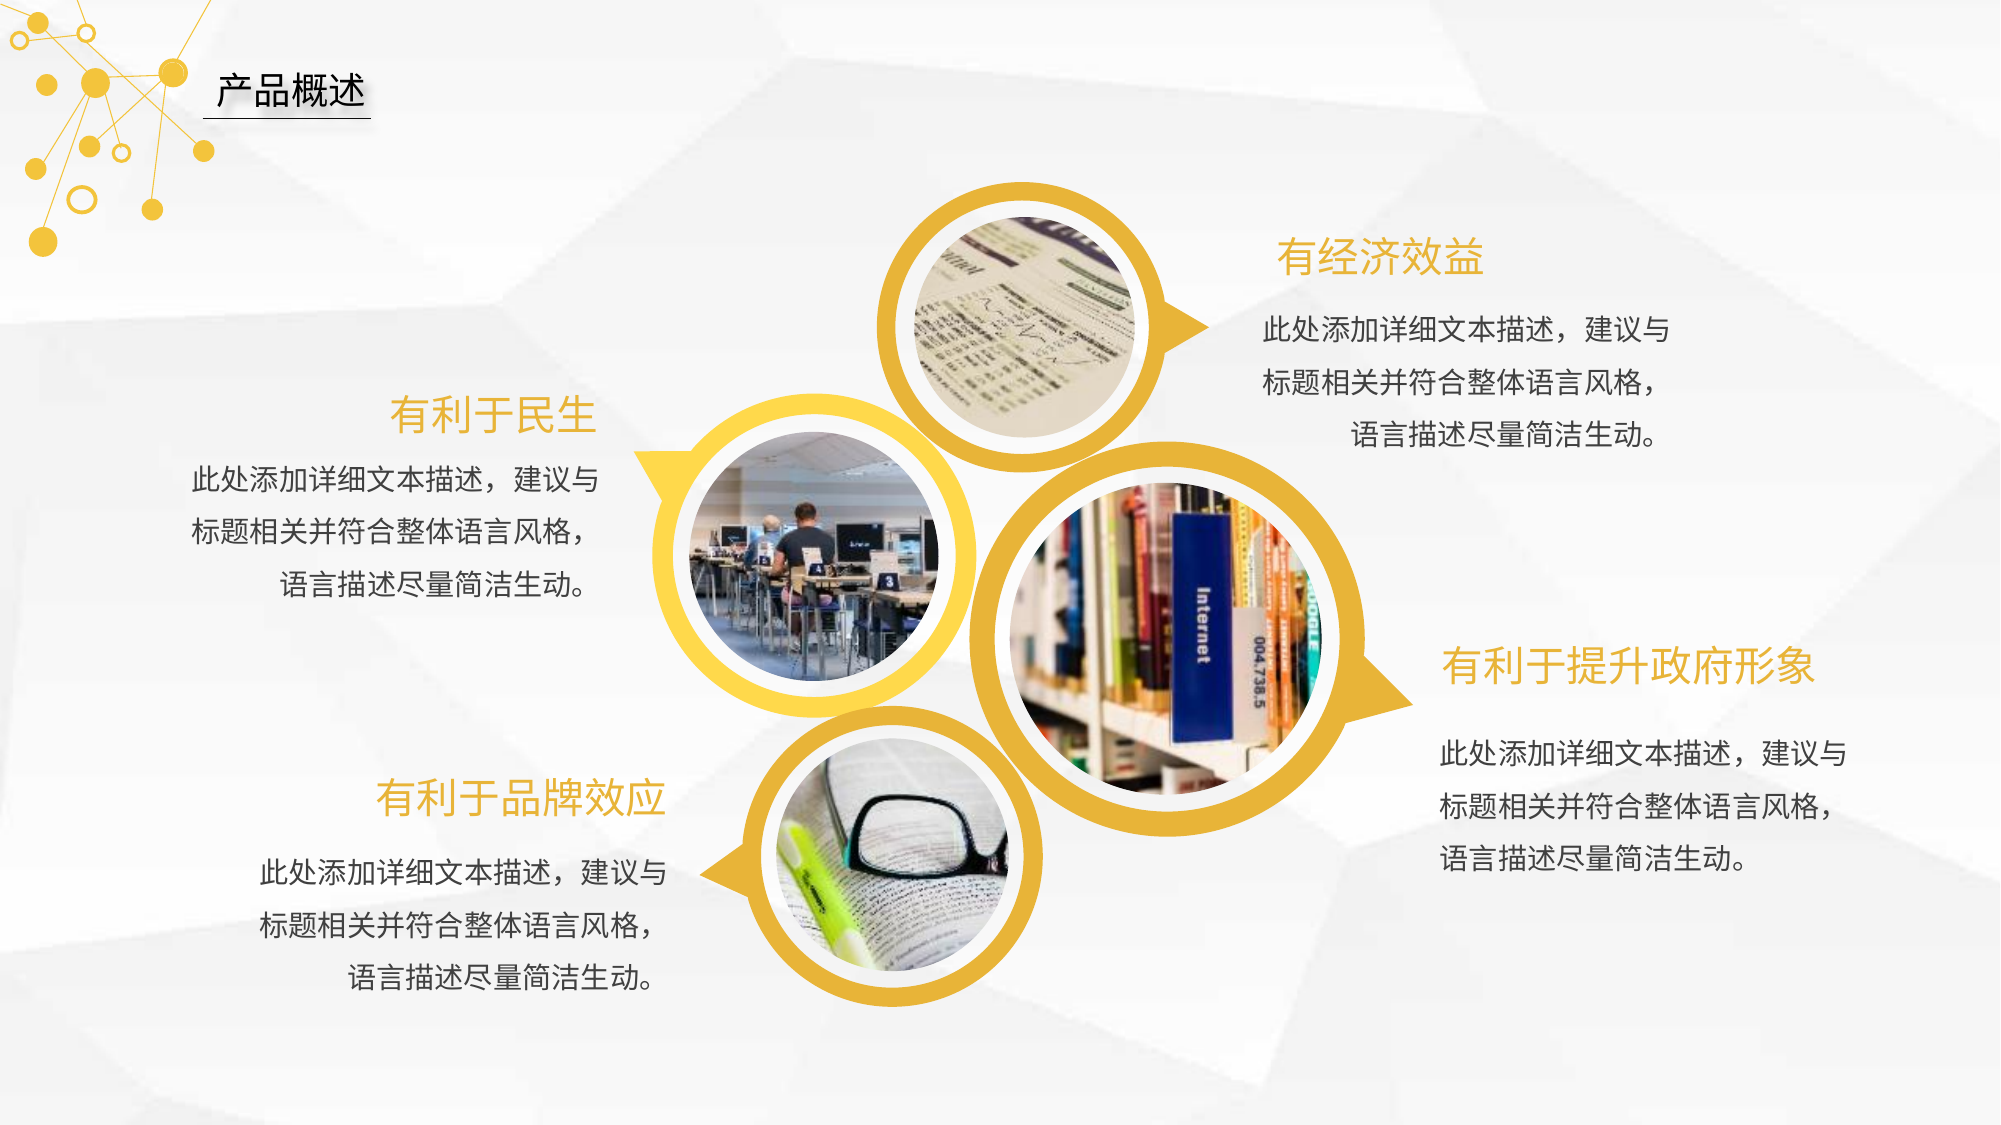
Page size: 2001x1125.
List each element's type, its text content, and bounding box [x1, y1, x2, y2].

picture [0, 0, 2001, 1125]
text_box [608, 381, 980, 706]
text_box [1241, 223, 1687, 462]
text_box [876, 182, 1210, 473]
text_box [1424, 631, 1871, 885]
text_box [968, 448, 1421, 845]
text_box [0, 0, 216, 256]
text_box 产品概述 [216, 59, 382, 120]
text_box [170, 381, 608, 611]
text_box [238, 764, 684, 1005]
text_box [698, 707, 1043, 1009]
